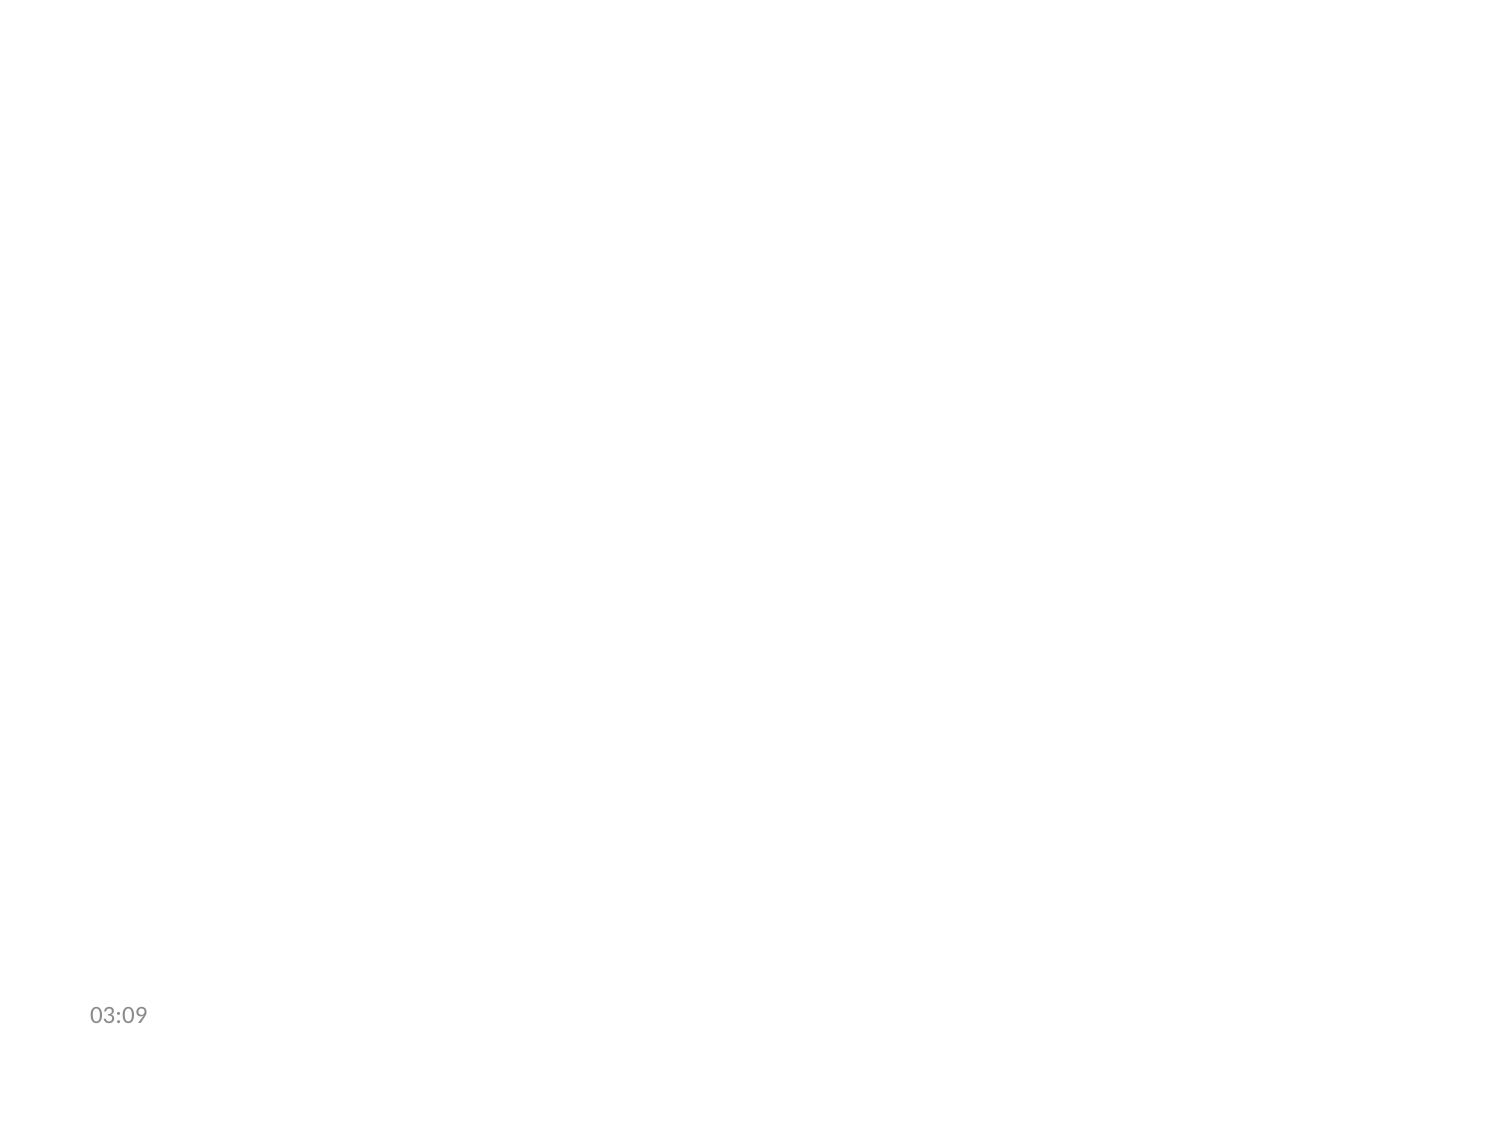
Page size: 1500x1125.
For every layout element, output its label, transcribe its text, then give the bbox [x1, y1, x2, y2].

text_box 15:35 [75, 983, 425, 1044]
